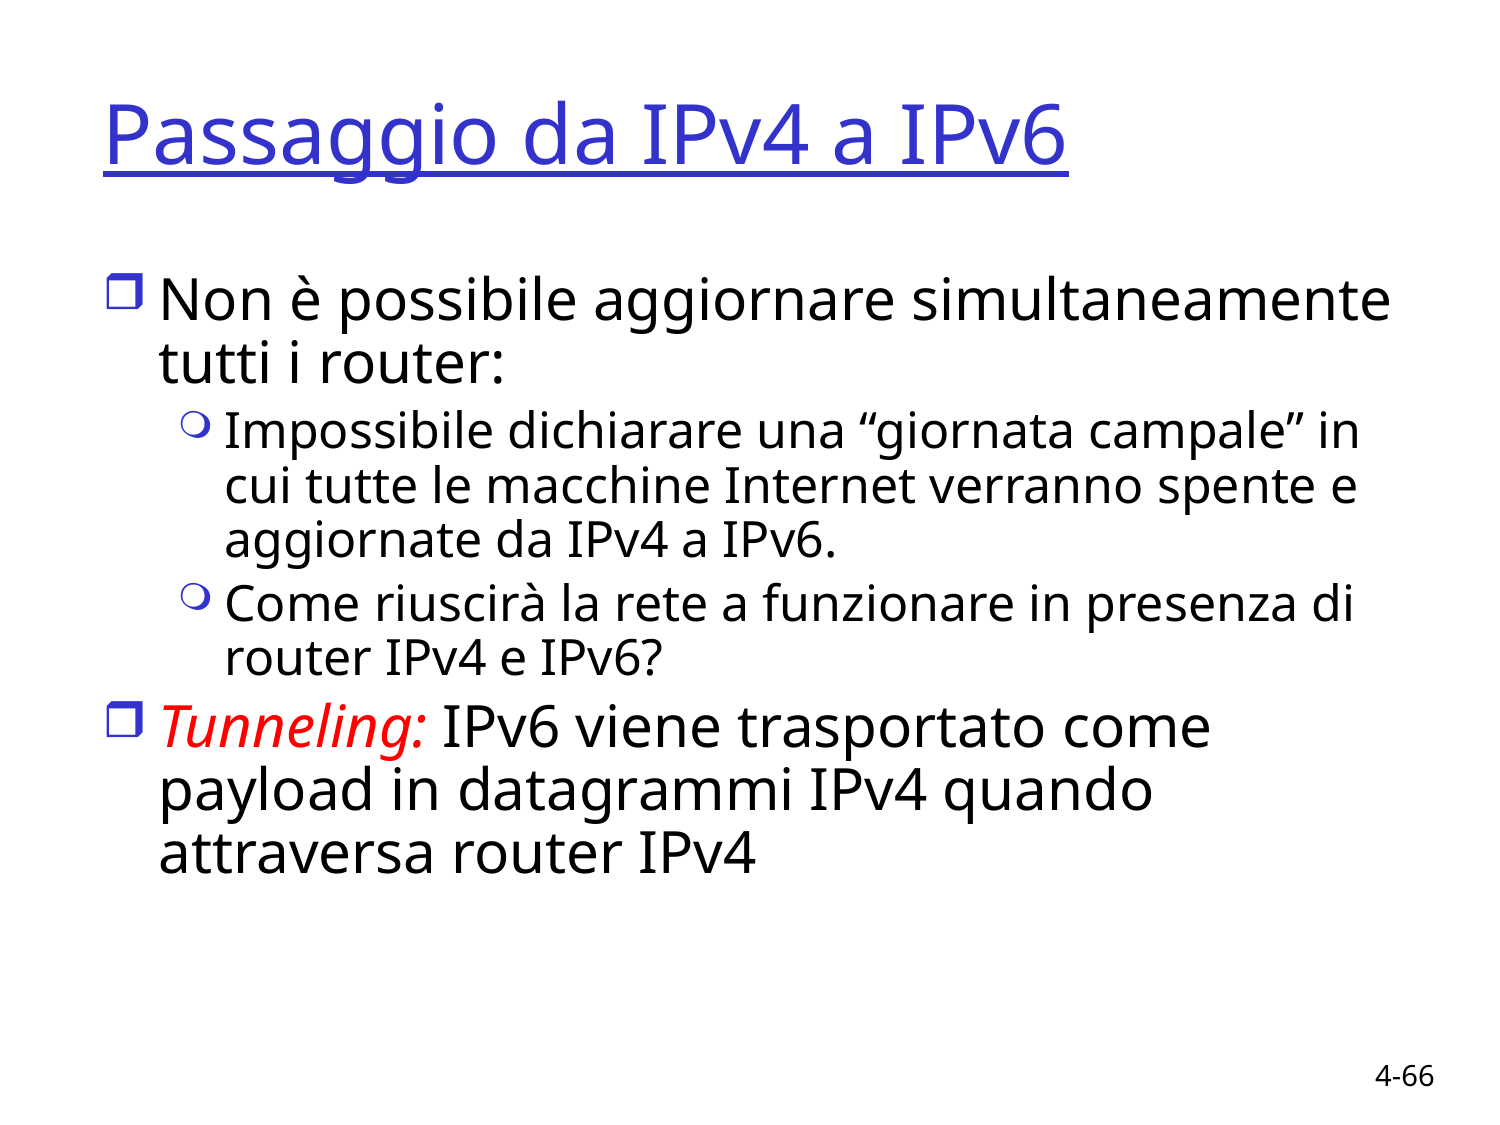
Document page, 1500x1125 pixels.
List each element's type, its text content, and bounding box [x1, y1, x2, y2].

list Non è possibile aggiornare simultaneamente tutti i router: Impossibile dichiarare una “giornata campale” in cui tutte le macchine Internet verranno spente e aggiornate da IPv4 a IPv6. Come riuscirà la rete a funzionare in presenza di router IPv4 e IPv6? Tunneling: IPv6 viene trasportato come payload in datagrammi IPv4 quando attraversa router IPv4 [87, 262, 1443, 959]
slide_number 4-66 [1338, 1049, 1451, 1125]
title Passaggio da IPv4 a IPv6 [87, 37, 1363, 226]
